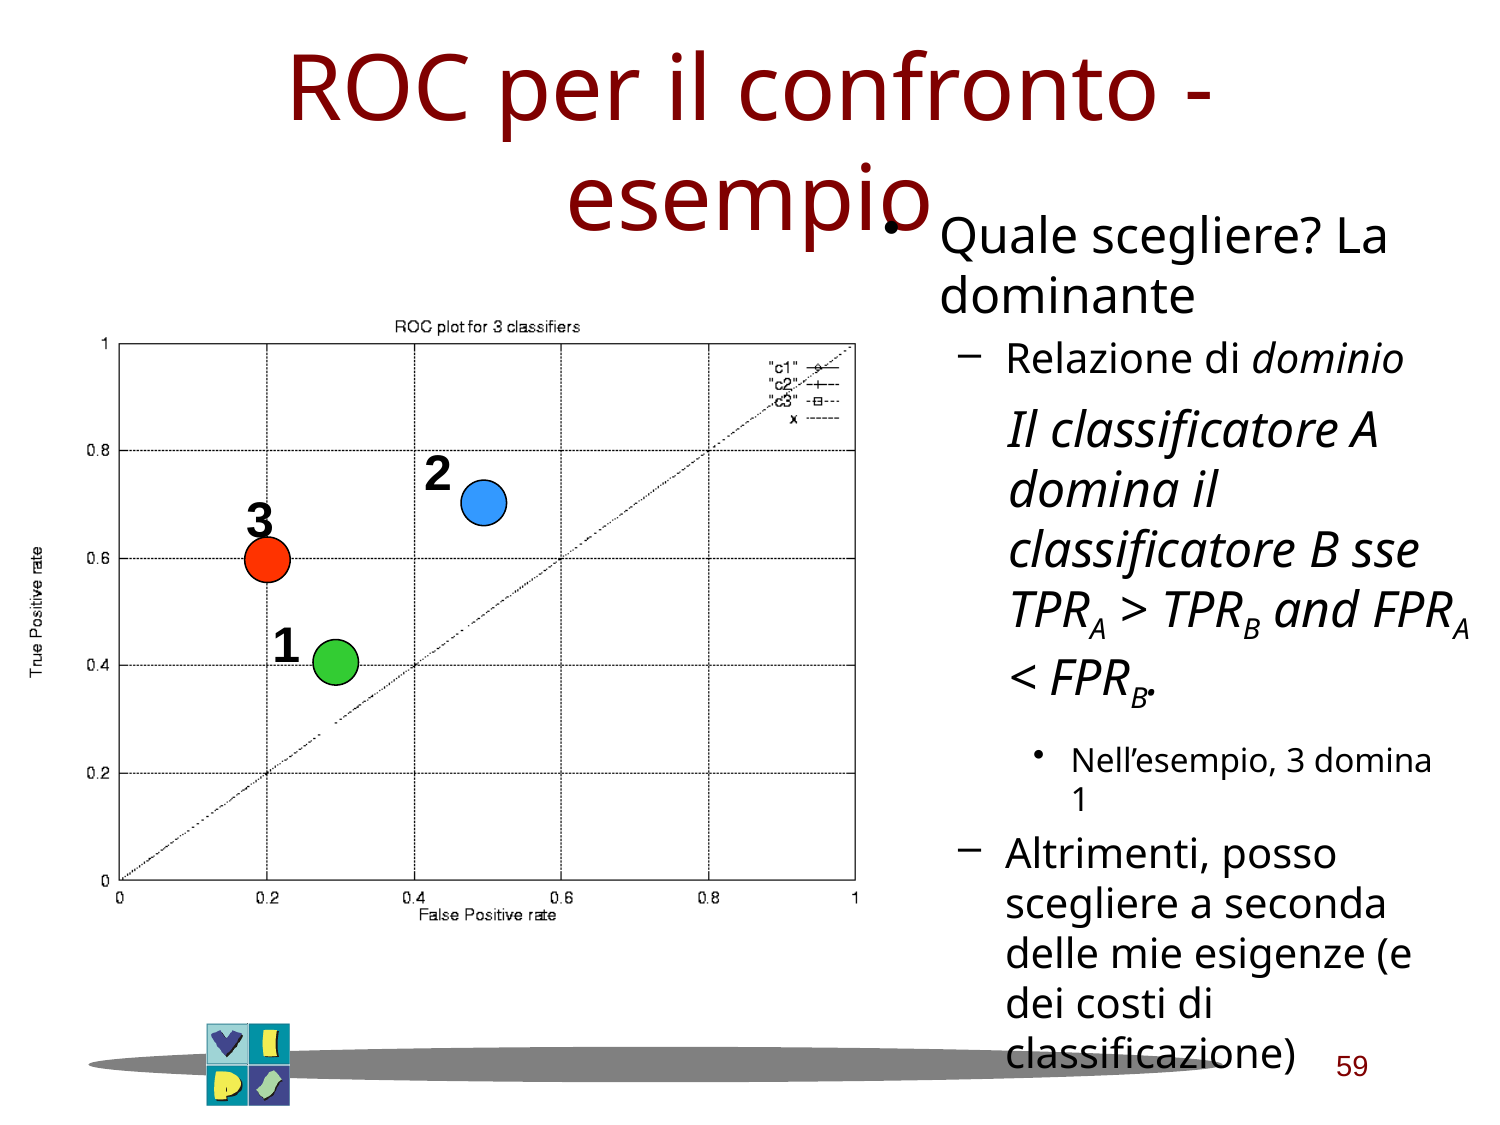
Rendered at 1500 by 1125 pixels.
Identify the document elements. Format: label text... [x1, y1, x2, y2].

text_box Il classificatore A domina il classificatore B sse TPRA > TPRB and FPRA < FPRB. [993, 389, 1500, 722]
slide_number 59 [1033, 1039, 1384, 1118]
list Quale scegliere? La dominante Relazione di dominio Nell’esempio, 3 domina 1 Altrimenti, posso scegliere a seconda delle mie esigenze (e dei costi di classificazione) [868, 196, 1471, 975]
picture [206, 1023, 290, 1106]
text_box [0, 258, 970, 973]
title ROC per il confronto - esempio [75, 45, 1425, 233]
